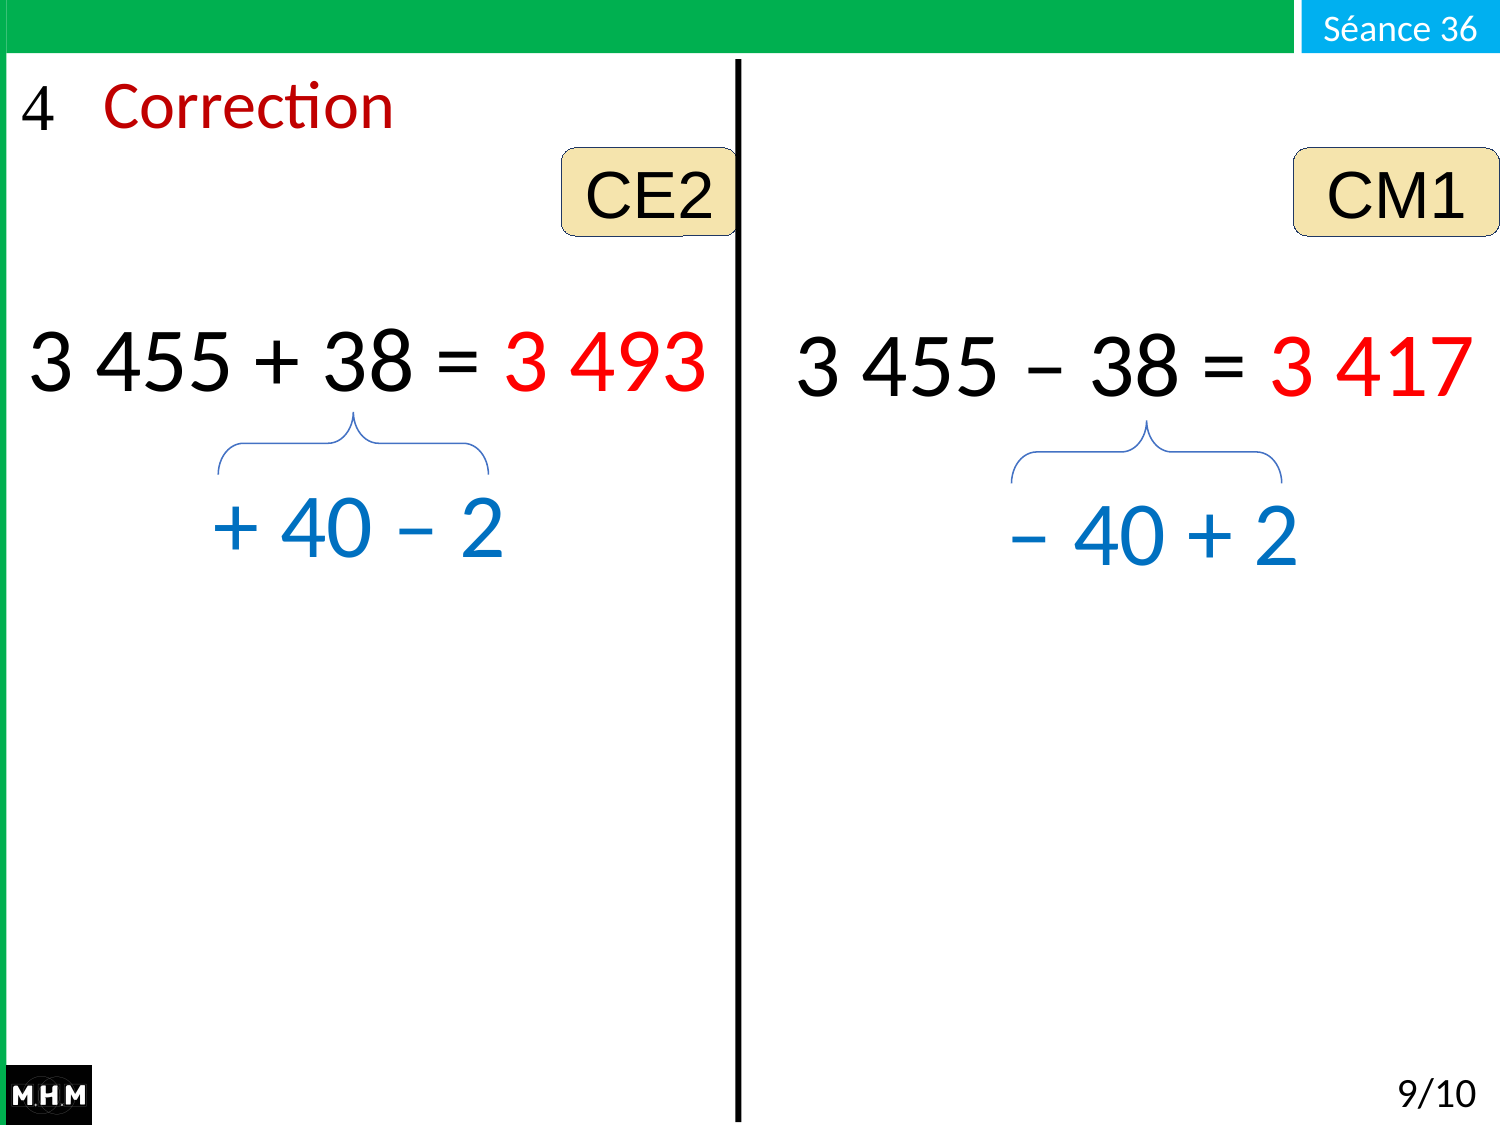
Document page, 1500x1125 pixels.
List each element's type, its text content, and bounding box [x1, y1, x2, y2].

text_box [217, 411, 490, 475]
list 9/10 [1373, 1064, 1500, 1125]
text_box CE2 [561, 147, 738, 237]
text_box Correction [88, 62, 632, 152]
text_box [1010, 422, 1283, 484]
picture [6, 1065, 92, 1125]
text_box CM1 [1293, 147, 1500, 237]
text_box + 40 – 2 [198, 458, 579, 583]
text_box – 40 + 2 [992, 466, 1372, 592]
text_box 3 455 – 38 = 3 417 [779, 297, 1500, 422]
text_box 3 455 + 38 = 3 493 [13, 292, 725, 418]
